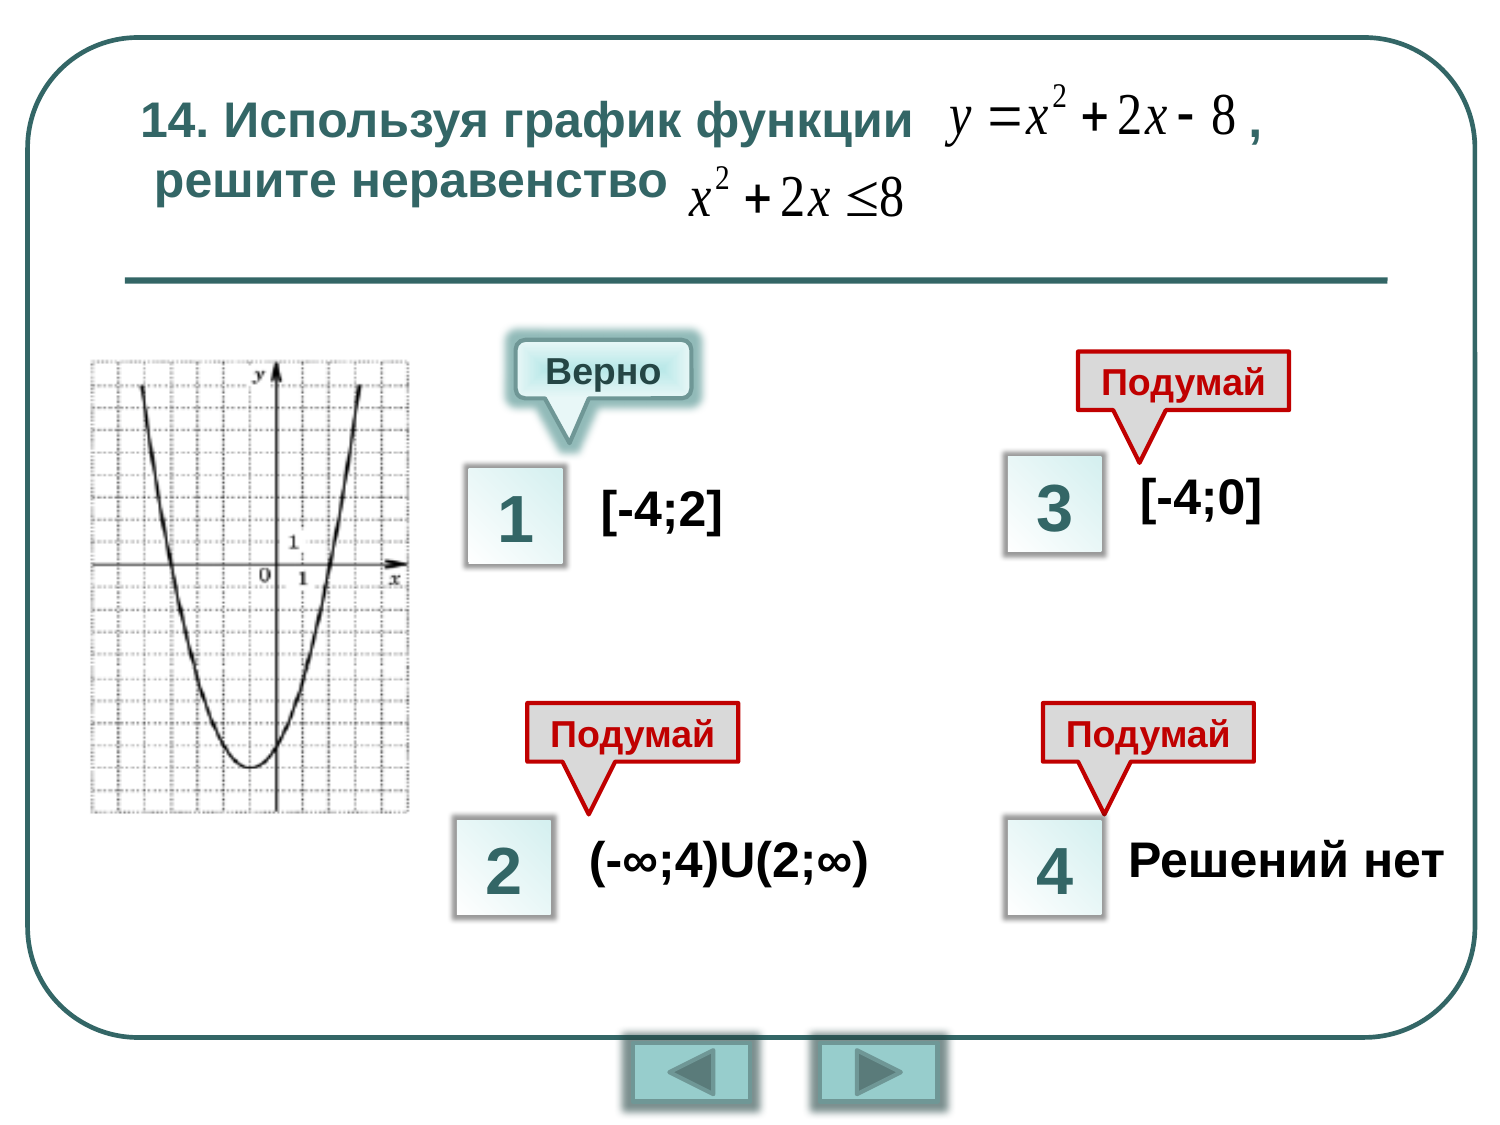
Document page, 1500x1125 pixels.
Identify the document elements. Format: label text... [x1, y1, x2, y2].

text_box 2 [456, 820, 551, 915]
text_box Верно [513, 337, 694, 446]
text_box [631, 1041, 752, 1104]
text_box Решений нет [1113, 820, 1465, 895]
text_box 4 [1007, 820, 1102, 915]
title 14. Используя график функции , решите неравенство [124, 87, 1388, 276]
text_box Подумай [525, 700, 741, 817]
text_box (-∞;4)U(2;∞) [574, 820, 903, 895]
picture [81, 351, 417, 822]
text_box 1 [468, 468, 563, 564]
text_box 3 [1007, 456, 1102, 552]
text_box [-4;2] [585, 468, 750, 544]
text_box Подумай [1075, 349, 1292, 465]
text_box [818, 1041, 940, 1104]
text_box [937, 70, 1244, 160]
text_box Подумай [1040, 700, 1256, 812]
text_box [-4;0] [1124, 456, 1289, 532]
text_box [679, 152, 911, 232]
